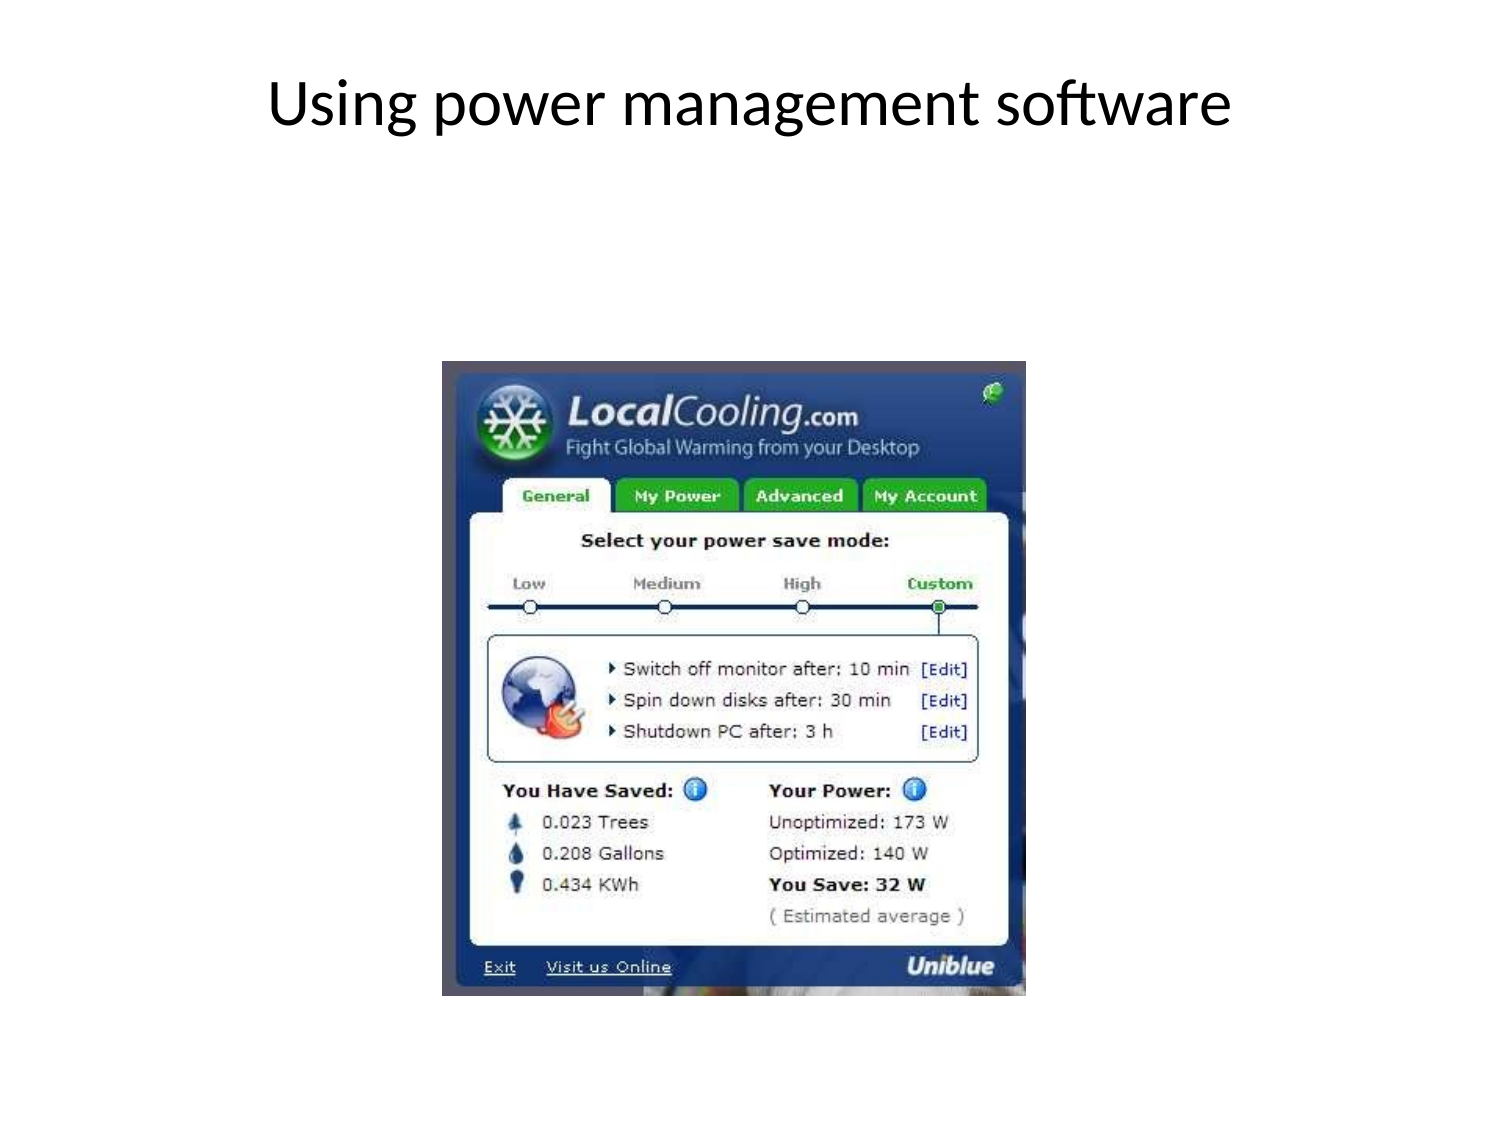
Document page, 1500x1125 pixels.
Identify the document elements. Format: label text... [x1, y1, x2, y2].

picture [442, 361, 1026, 997]
title Using power management software [75, 45, 1425, 233]
